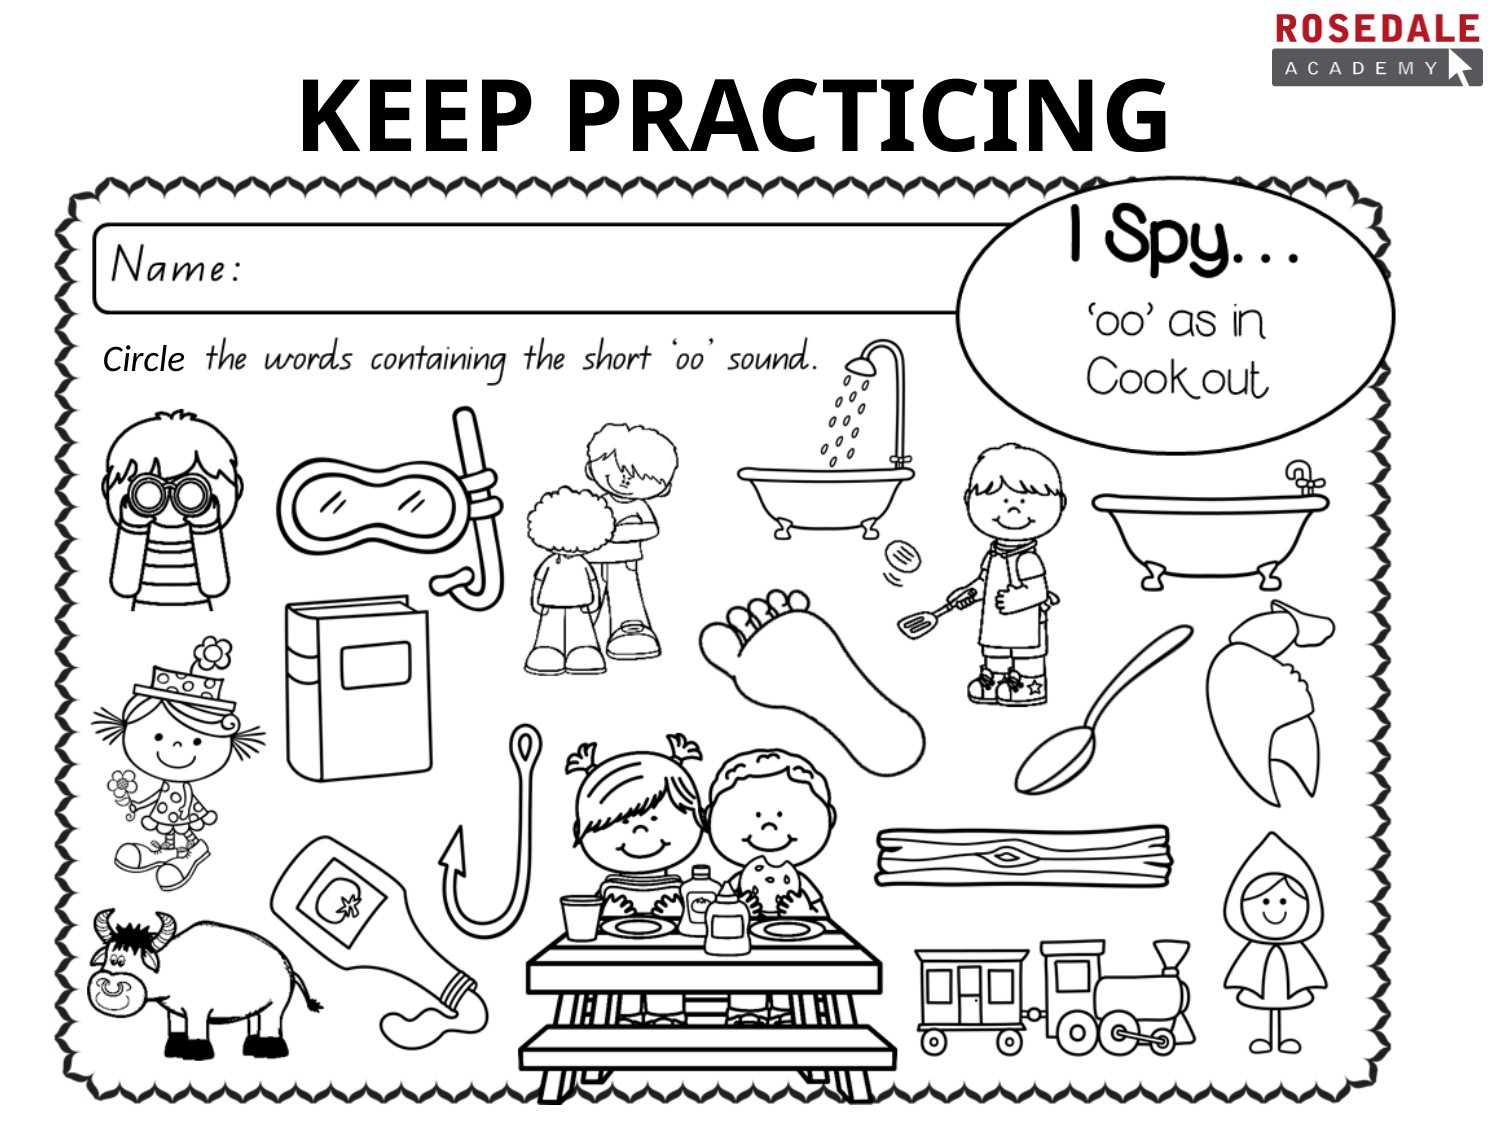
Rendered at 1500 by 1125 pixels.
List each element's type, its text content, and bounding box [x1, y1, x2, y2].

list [51, 172, 1397, 1105]
title KEEP PRACTICING [88, 10, 1382, 172]
picture [1269, 10, 1487, 90]
